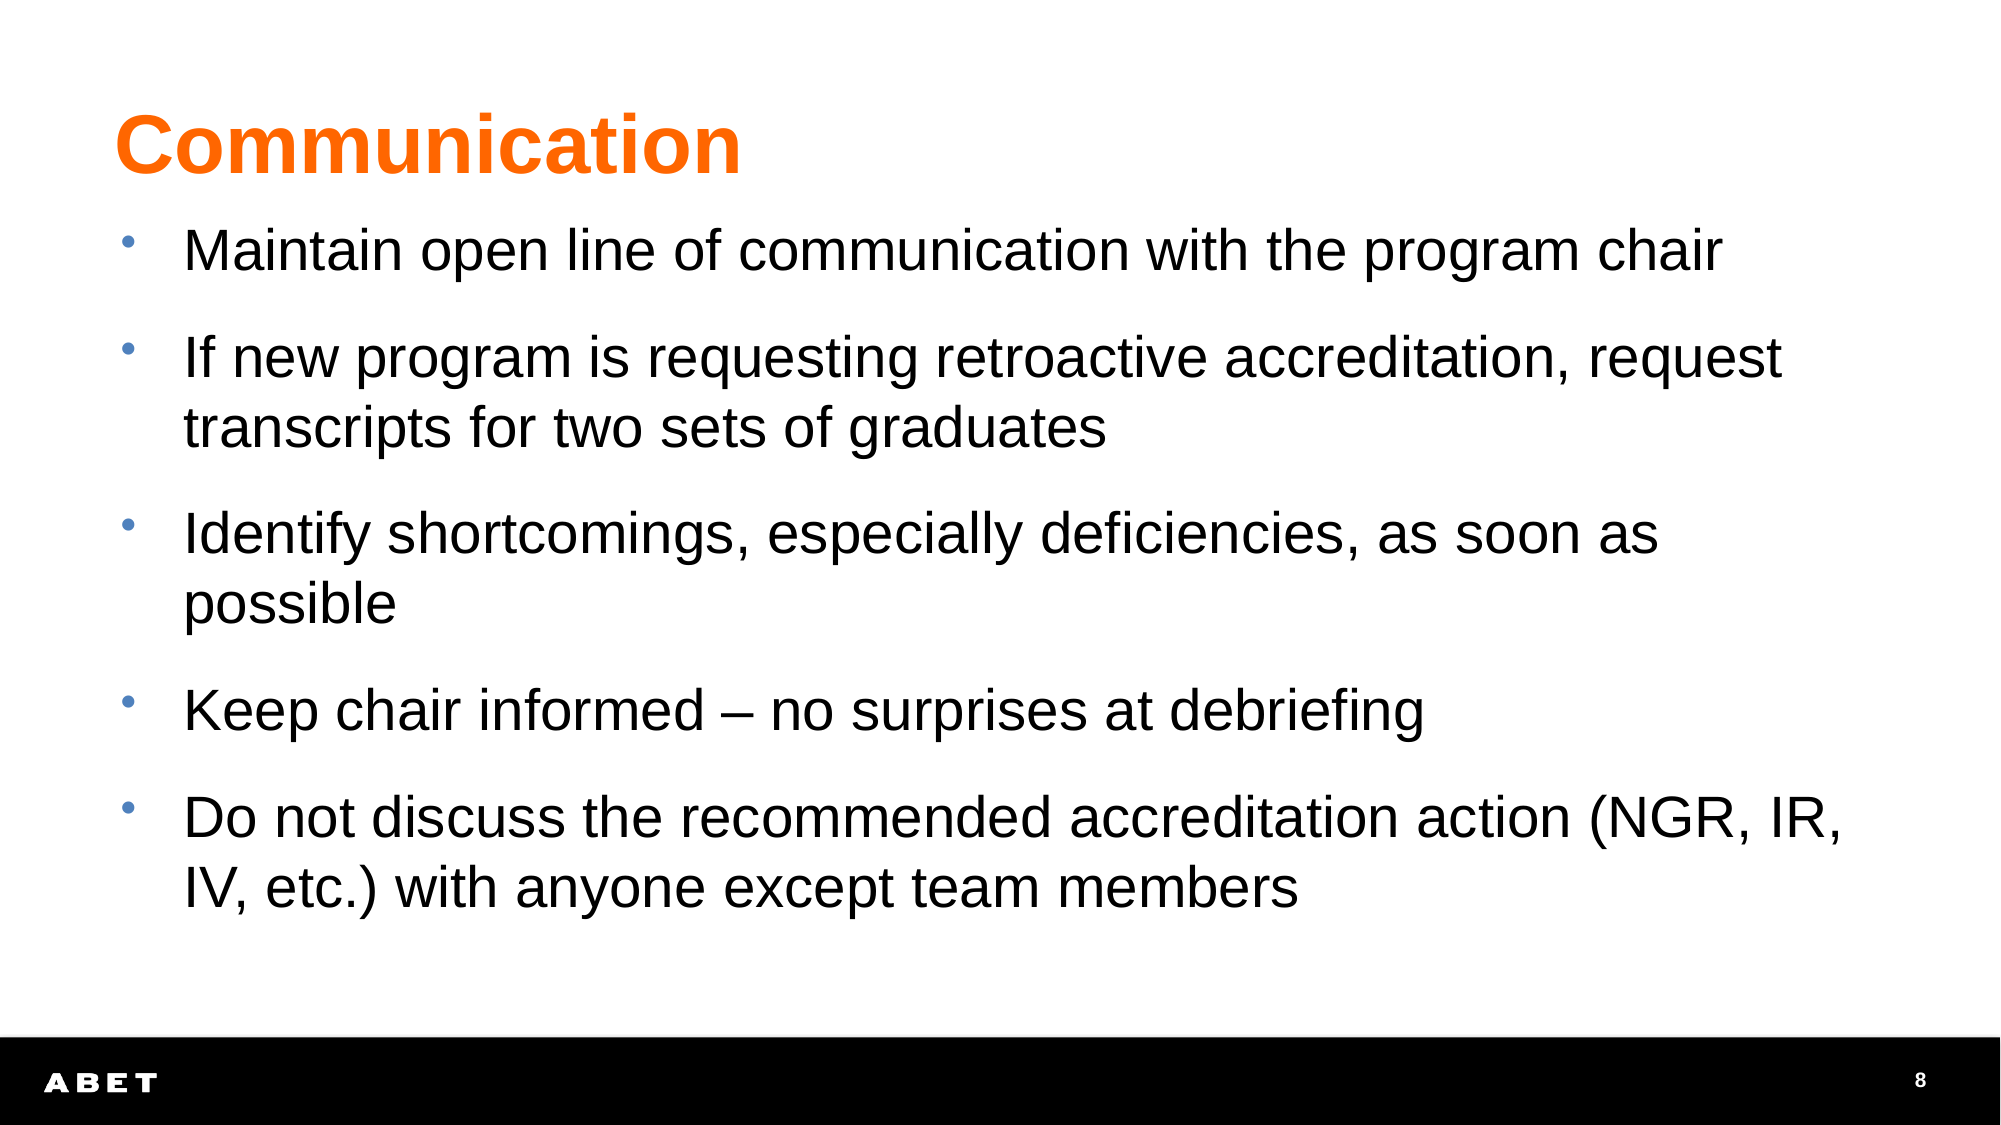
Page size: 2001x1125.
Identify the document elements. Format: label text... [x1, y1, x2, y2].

list Maintain open line of communication with the program chair If new program is requesting retroactive accreditation, request transcripts for two sets of graduates Identify shortcomings, especially deficiencies, as soon as possible Keep chair informed – no surprises at debriefing Do not discuss the recommended accreditation action (NGR, IR, IV, etc.) with anyone except team members [99, 204, 1900, 975]
title Communication [99, 82, 1900, 204]
picture [16, 1052, 184, 1113]
